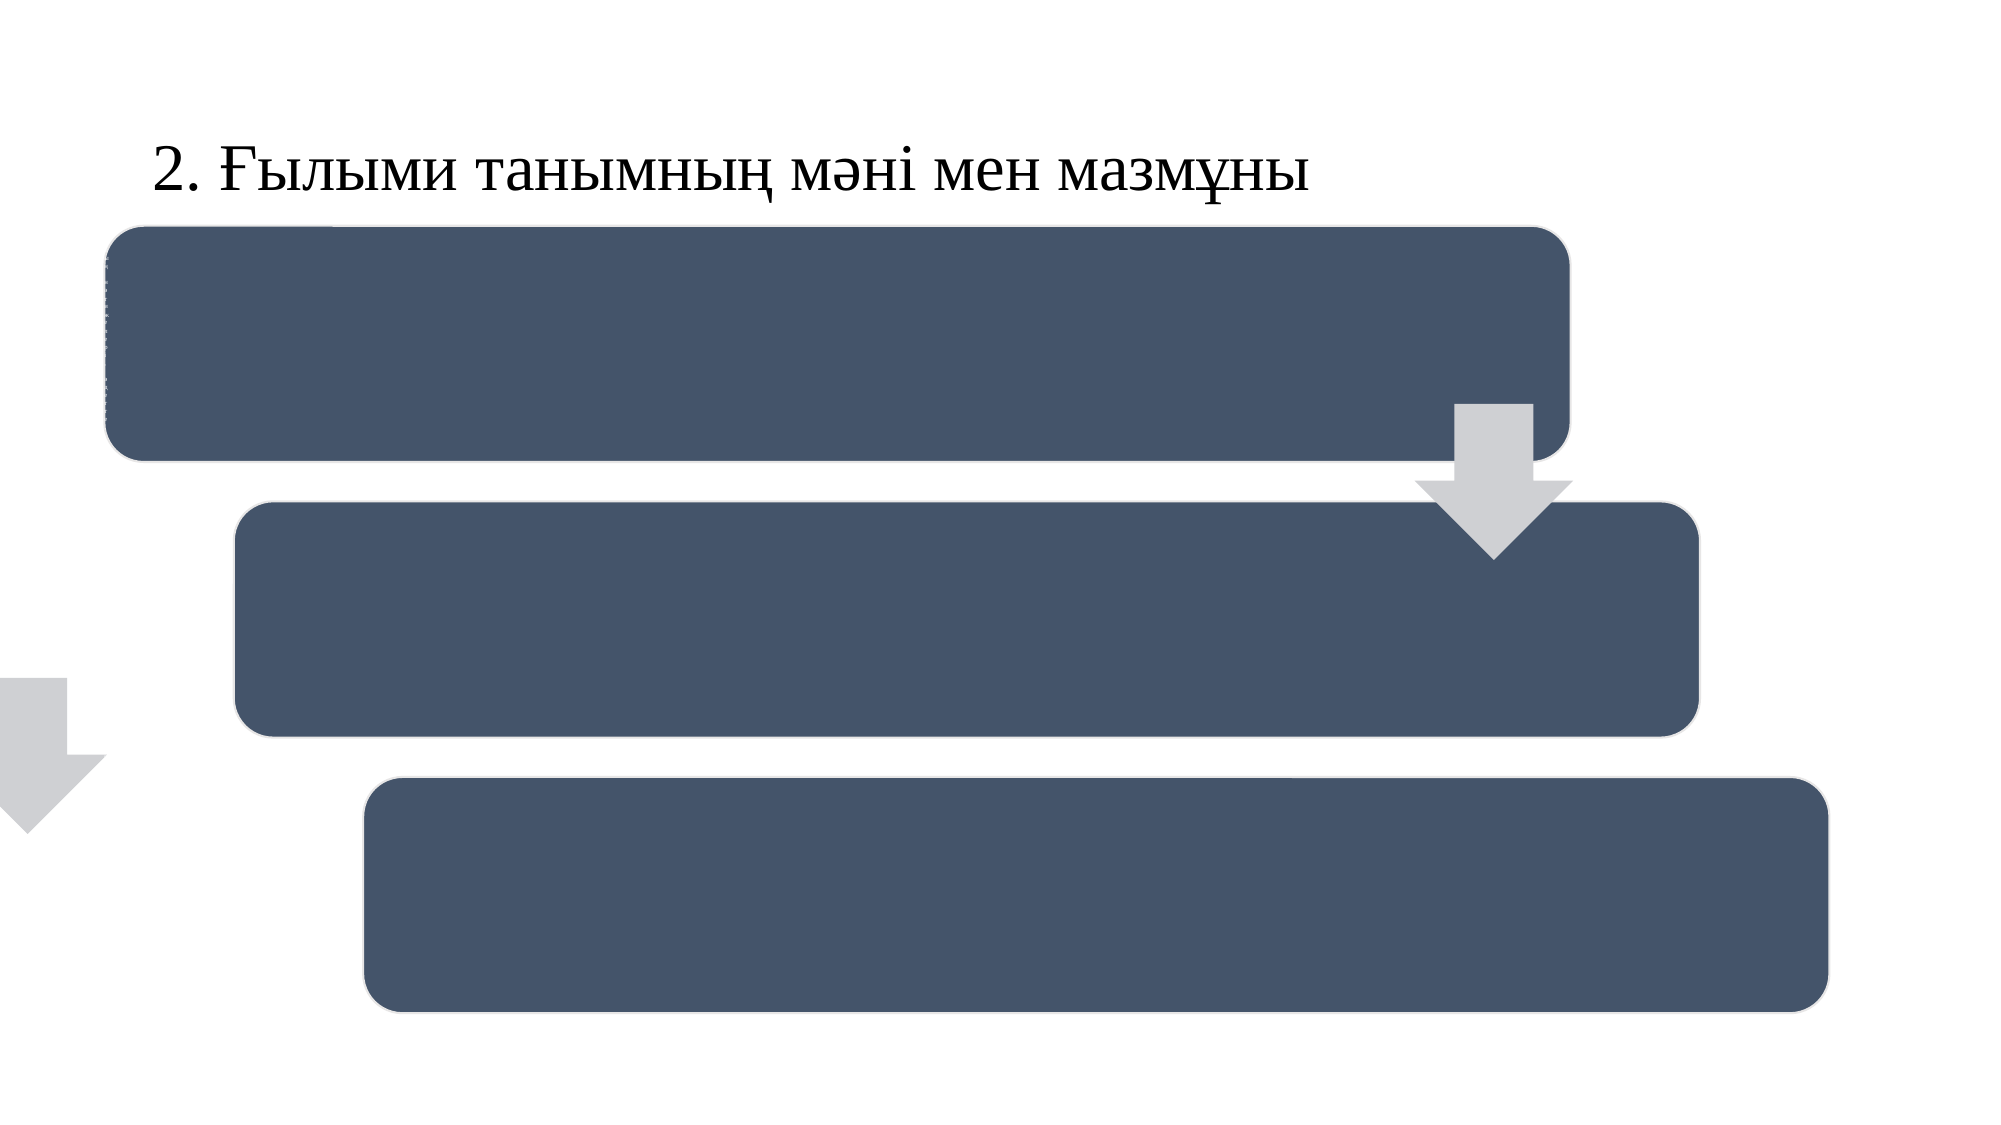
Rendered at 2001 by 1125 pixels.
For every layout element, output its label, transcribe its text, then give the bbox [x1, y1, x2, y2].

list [104, 225, 1830, 1014]
title 2. Ғылыми танымның мәні мен мазмұны [137, 59, 1863, 278]
